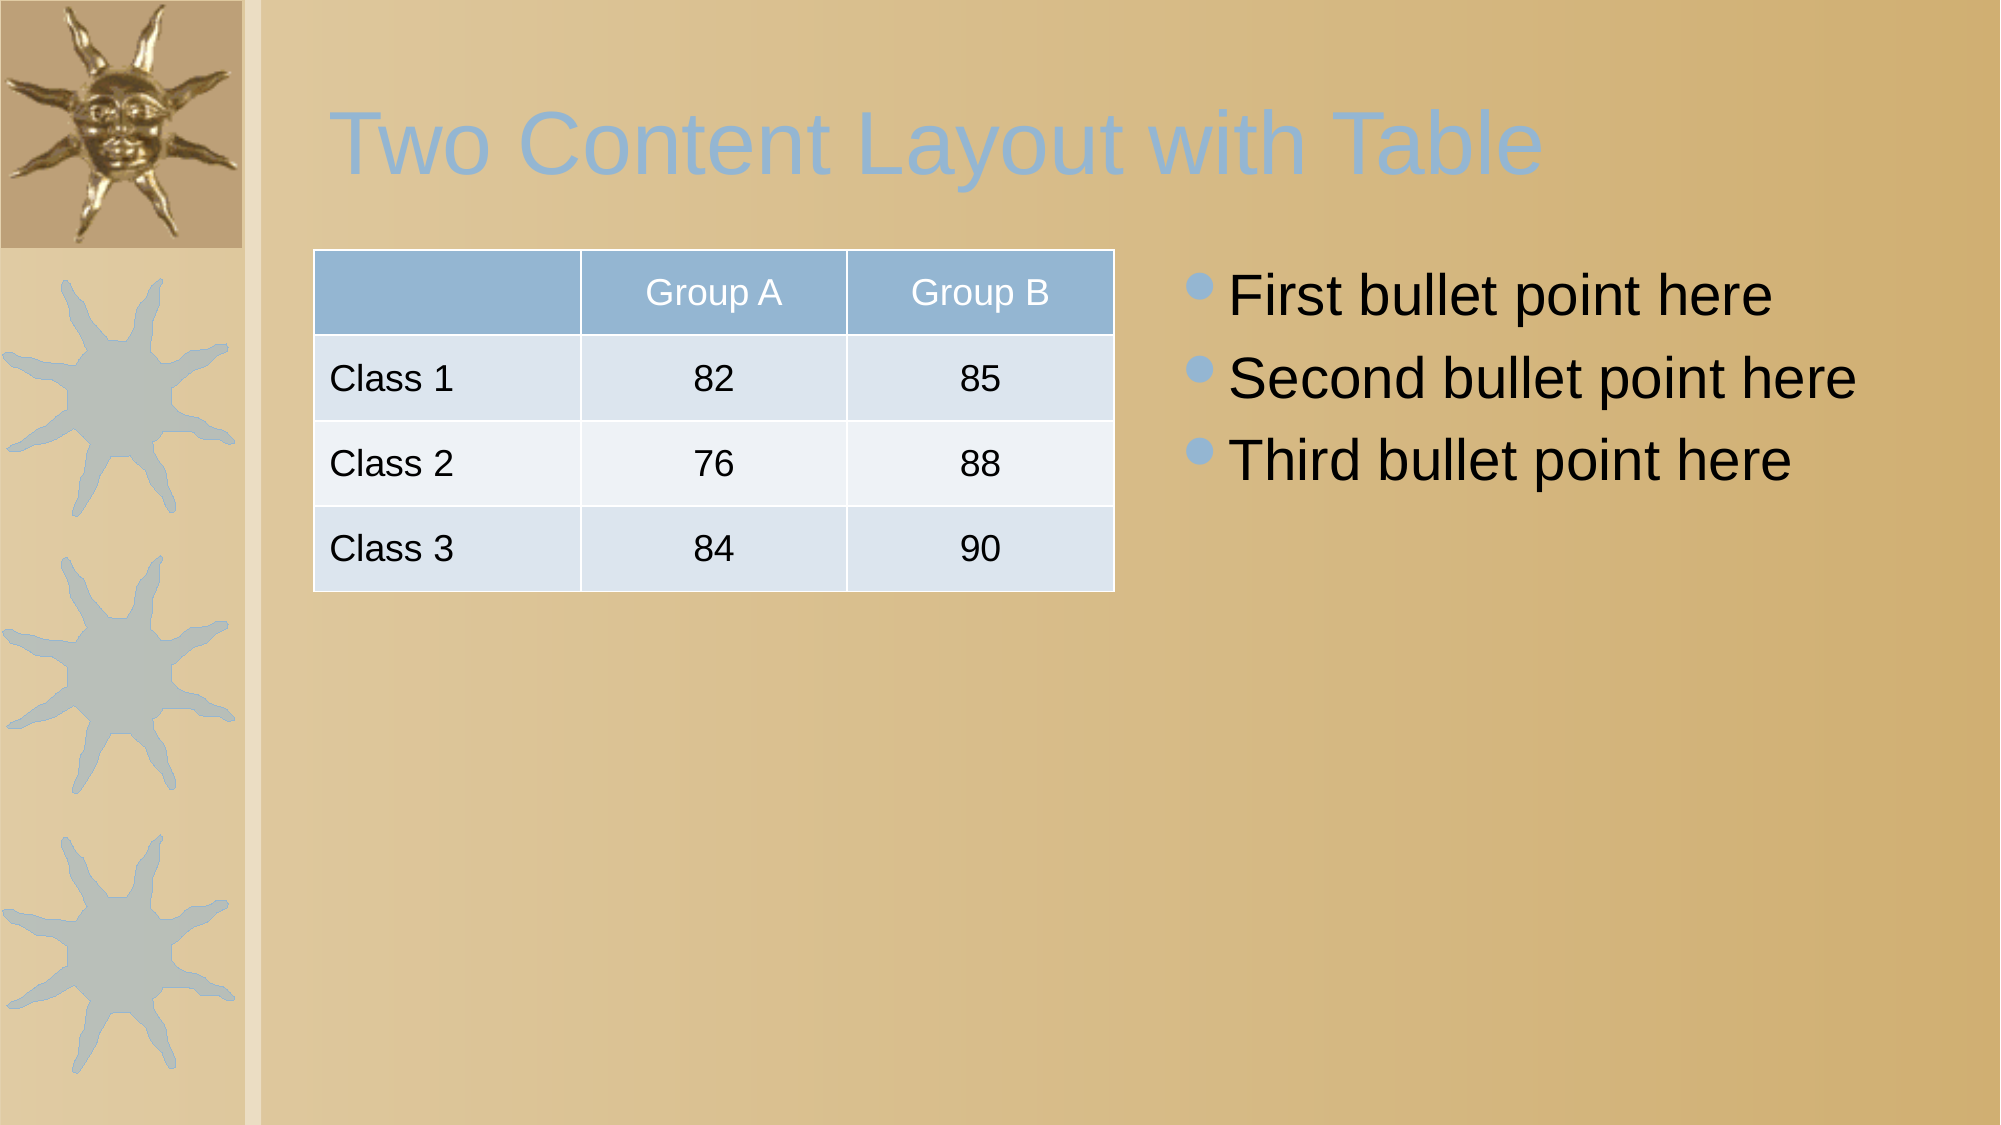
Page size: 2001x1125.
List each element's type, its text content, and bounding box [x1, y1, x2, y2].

table_cell 76 [582, 422, 846, 505]
table_cell Class 3 [315, 507, 580, 591]
table_cell Class 2 [315, 422, 580, 505]
table_header [315, 251, 580, 334]
table_cell 82 [582, 336, 846, 420]
list First bullet point here Second bullet point here Third bullet point here [1153, 249, 1954, 1015]
table_header Group A [582, 251, 846, 334]
table_cell 90 [848, 507, 1113, 591]
title Two Content Layout with Table [313, 45, 1954, 233]
table_header Group B [848, 251, 1113, 334]
table_cell Class 1 [315, 336, 580, 420]
table_cell 88 [848, 422, 1113, 505]
picture [1, 1, 242, 248]
table_cell 84 [582, 507, 846, 591]
table_cell 85 [848, 336, 1113, 420]
